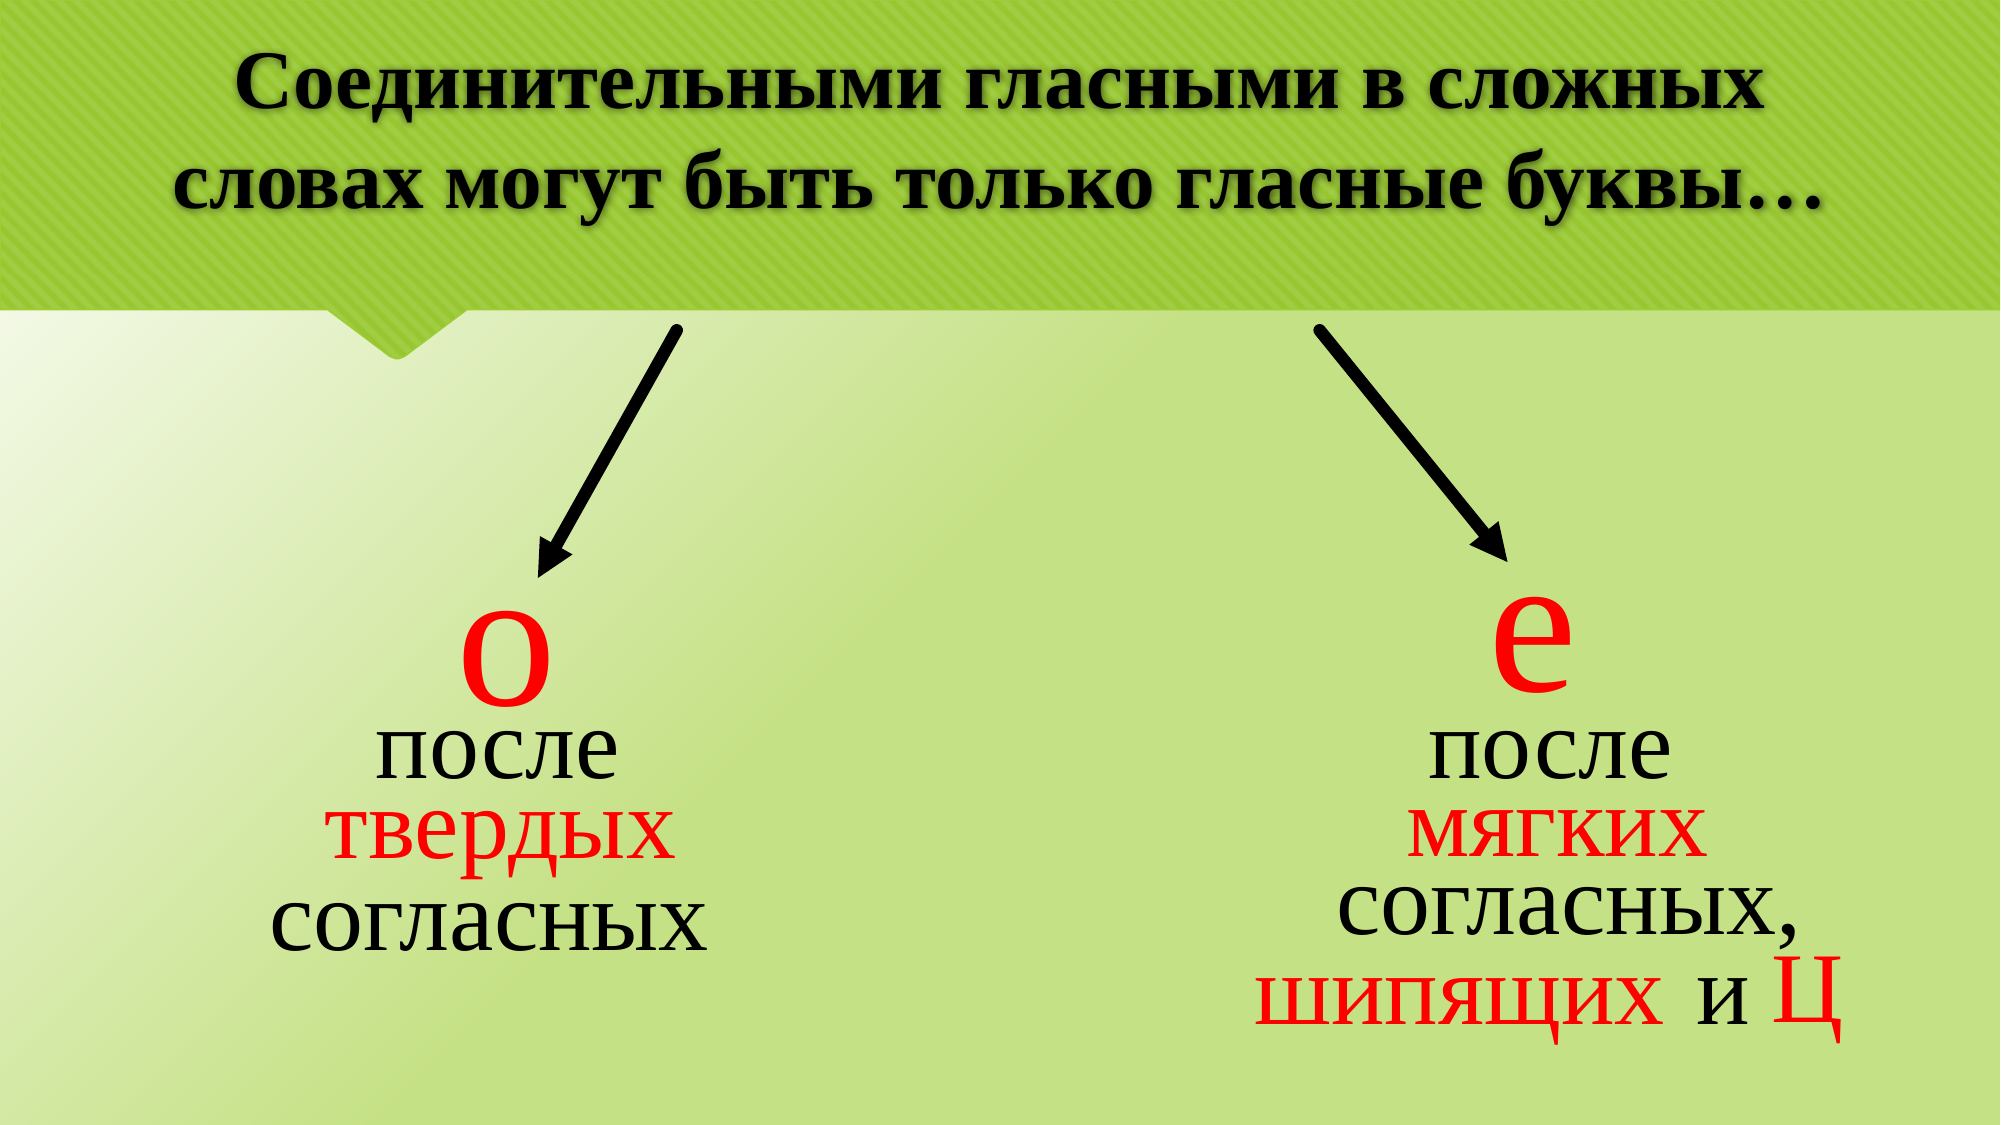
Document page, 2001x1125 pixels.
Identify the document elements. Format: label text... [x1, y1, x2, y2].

text_box твердых [309, 751, 692, 843]
text_box после [1413, 671, 1702, 749]
text_box после [361, 671, 757, 806]
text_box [537, 330, 677, 579]
text_box мягких [1391, 749, 1724, 827]
text_box и [1681, 916, 1765, 1052]
text_box о [441, 497, 538, 671]
text_box согласных [254, 843, 725, 978]
text_box согласных, [1321, 827, 1817, 916]
text_box Ц [1756, 915, 1817, 1050]
title Соединительными гласными в сложных словах могут быть только гласные буквы… [132, 73, 1868, 233]
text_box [1319, 330, 1508, 563]
text_box е [1474, 484, 1571, 671]
text_box шипящих [1239, 916, 1681, 1052]
